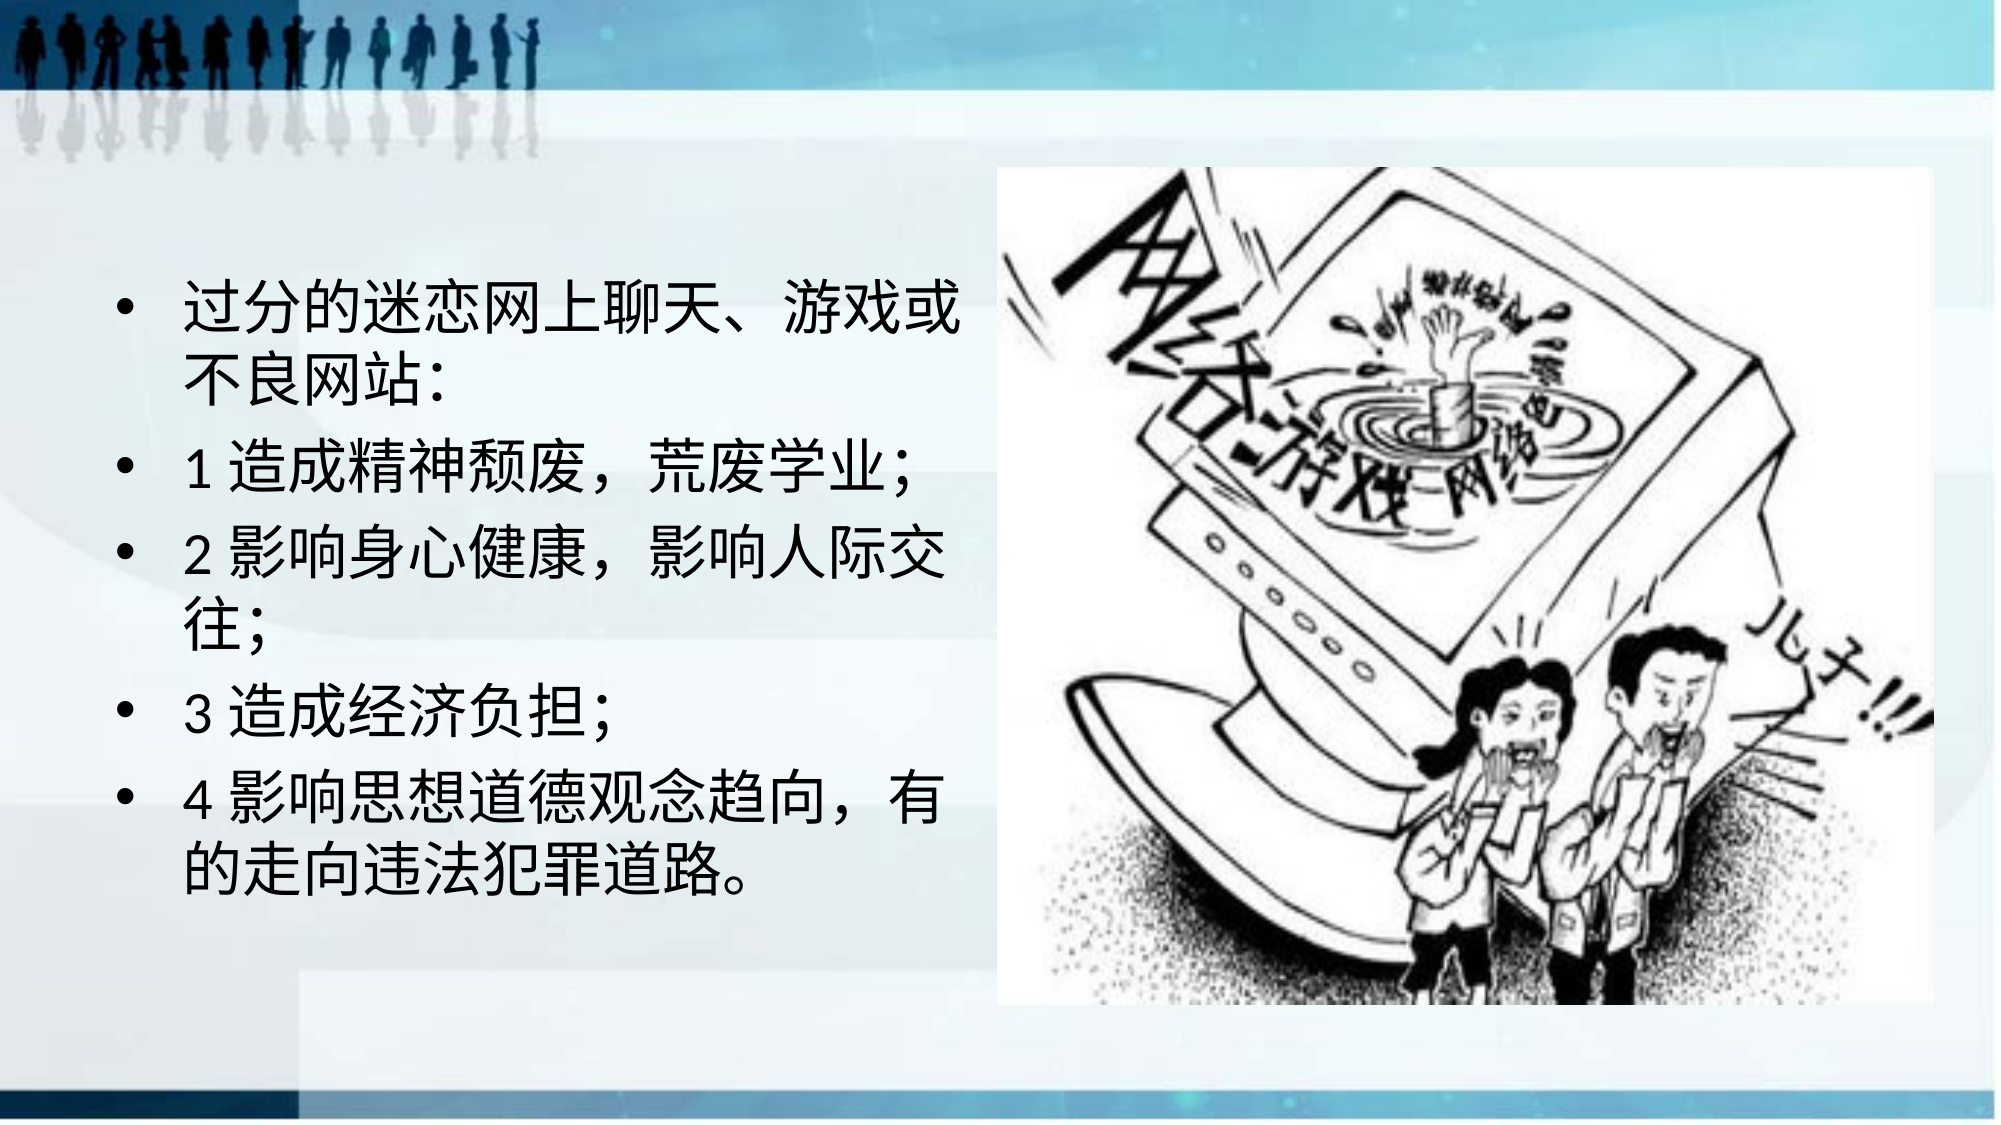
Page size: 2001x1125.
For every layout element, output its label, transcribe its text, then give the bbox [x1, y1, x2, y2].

list 过分的迷恋网上聊天、游戏或不良网站： 1造成精神颓废，荒废学业； 2影响身心健康，影响人际交往； 3造成经济负担； 4影响思想道德观念趋向，有的走向违法犯罪道路。 [99, 262, 983, 1006]
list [996, 167, 1934, 1005]
picture [0, 0, 2001, 1125]
